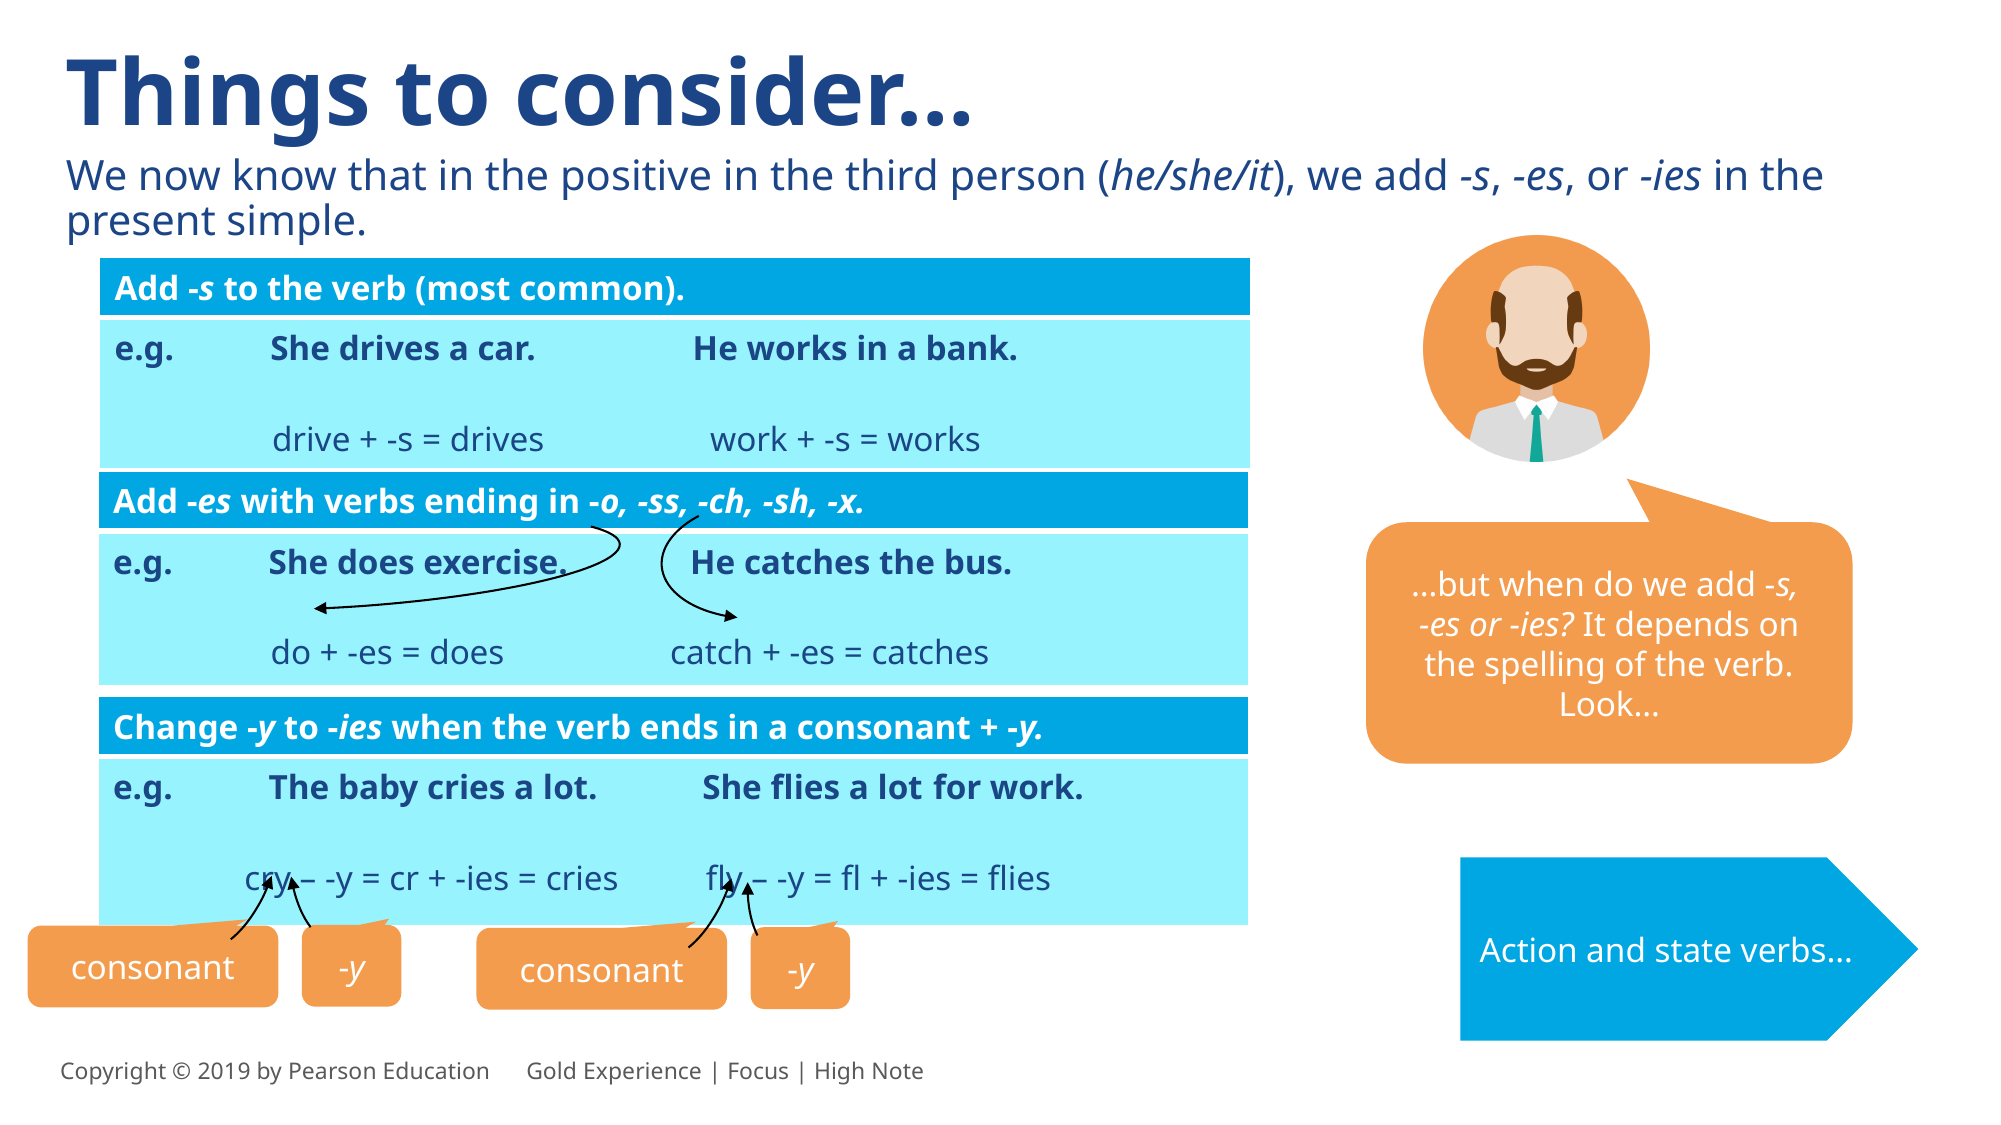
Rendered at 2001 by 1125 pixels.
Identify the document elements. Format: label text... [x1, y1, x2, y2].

table_cell e.g. The baby cries a lot. She flies a lot for work. cry – -y = cr + -ies = cries fly – -y = fl + -ies = flies [99, 759, 1248, 925]
text_box consonant [474, 920, 730, 1012]
text_box [680, 855, 734, 949]
table_cell e.g. She does exercise. He catches the bus. do + -es = does catch + -es = catches [99, 534, 1248, 685]
text_box …but when do we add -s, -es or -ies? It depends on the spelling of the verb. Look… [1363, 476, 1855, 766]
table_header Add -s to the verb (most common). [100, 258, 1250, 315]
text_box -y [748, 918, 853, 1012]
table_header Change -y to -ies when the verb ends in a consonant + -y. [99, 697, 1248, 754]
text_box [222, 846, 273, 940]
text_box -y [299, 916, 404, 1009]
text_box Action and state verbs… [1458, 855, 1921, 1043]
text_box [660, 515, 764, 622]
table_header Add -es with verbs ending in -o, -ss, -ch, -sh, -x. [99, 472, 1248, 528]
picture [1423, 235, 1651, 462]
text_box [287, 840, 351, 928]
text_box [313, 525, 621, 615]
text_box We now know that in the positive in the third person (he/she/it), we add -s, -es, or -ies in the present simple. [50, 147, 1919, 255]
text_box [741, 857, 813, 936]
text_box consonant [25, 918, 281, 1010]
text_box Things to consider… [50, 39, 1693, 147]
table_cell e.g. She drives a car. He works in a bank. drive + -s = drives work + -s = works [100, 320, 1250, 468]
footer Copyright © 2019 by Pearson Education Gold Experience | Focus | High Note [45, 1040, 1084, 1101]
